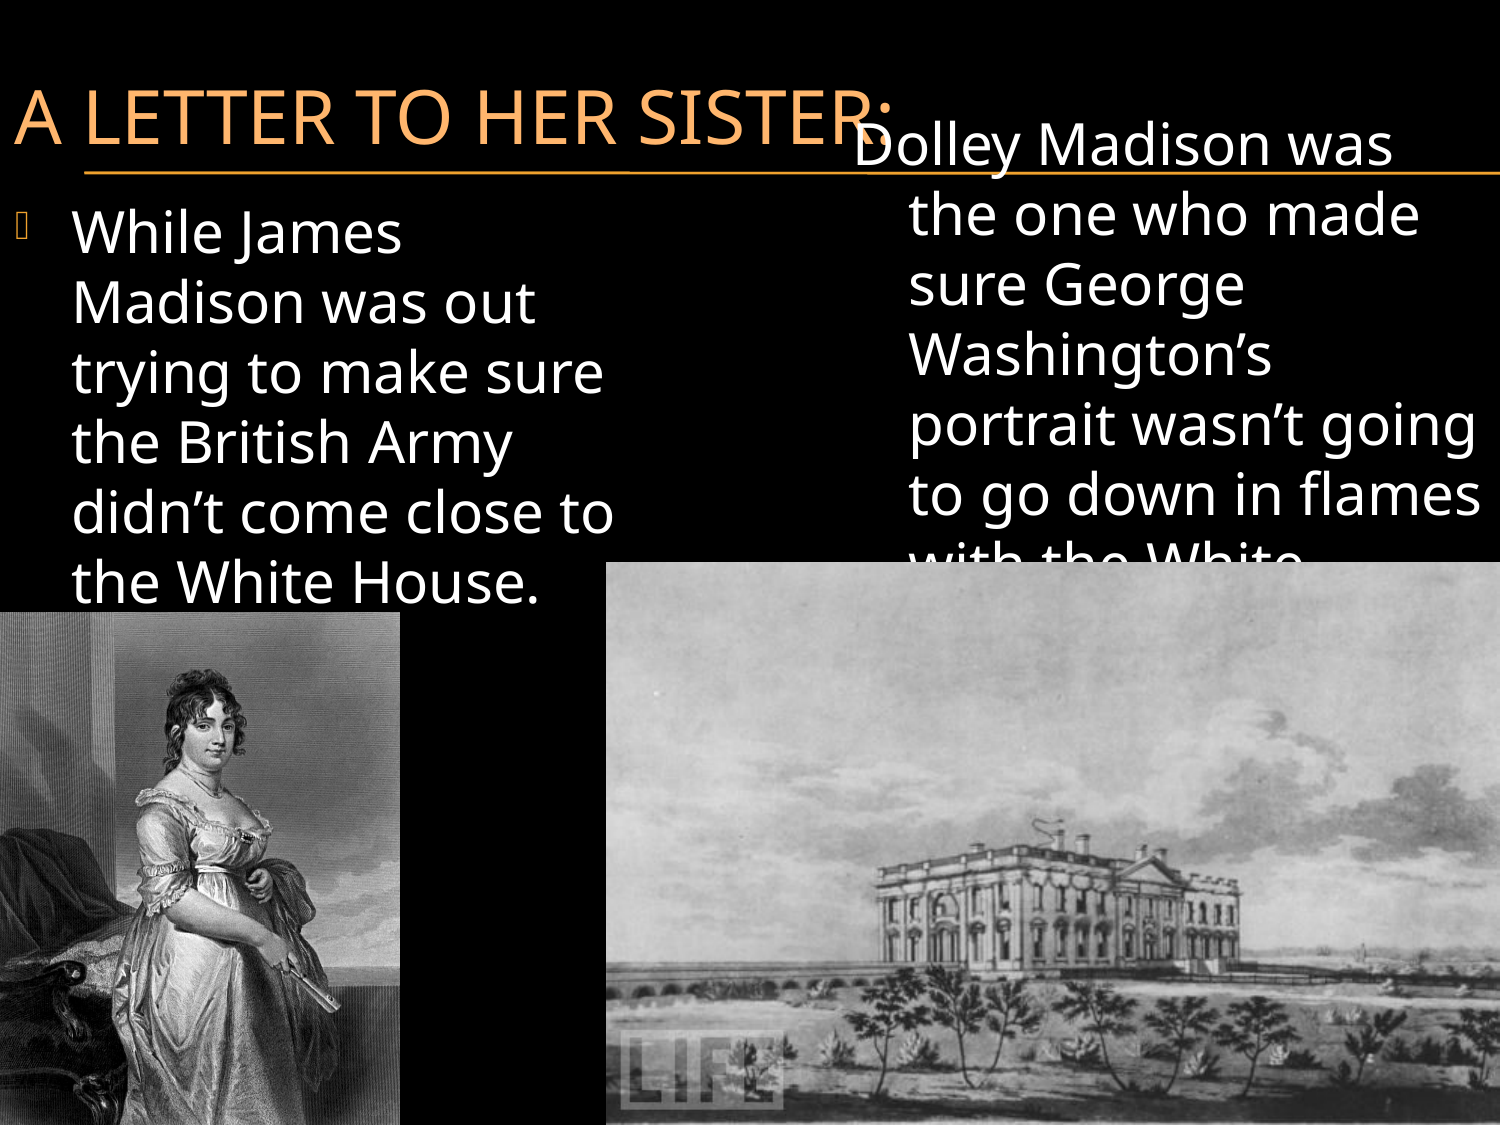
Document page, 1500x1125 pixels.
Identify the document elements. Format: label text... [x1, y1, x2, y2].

title A letter to her sister: [0, 0, 1350, 230]
picture [606, 562, 1500, 1125]
list While James Madison was out trying to make sure the British Army didn’t come close to the White House. [0, 187, 663, 931]
picture [0, 612, 401, 1125]
list Dolley Madison was the one who made sure George Washington’s portrait wasn’t going to go down in flames with the White House. [837, 99, 1500, 561]
